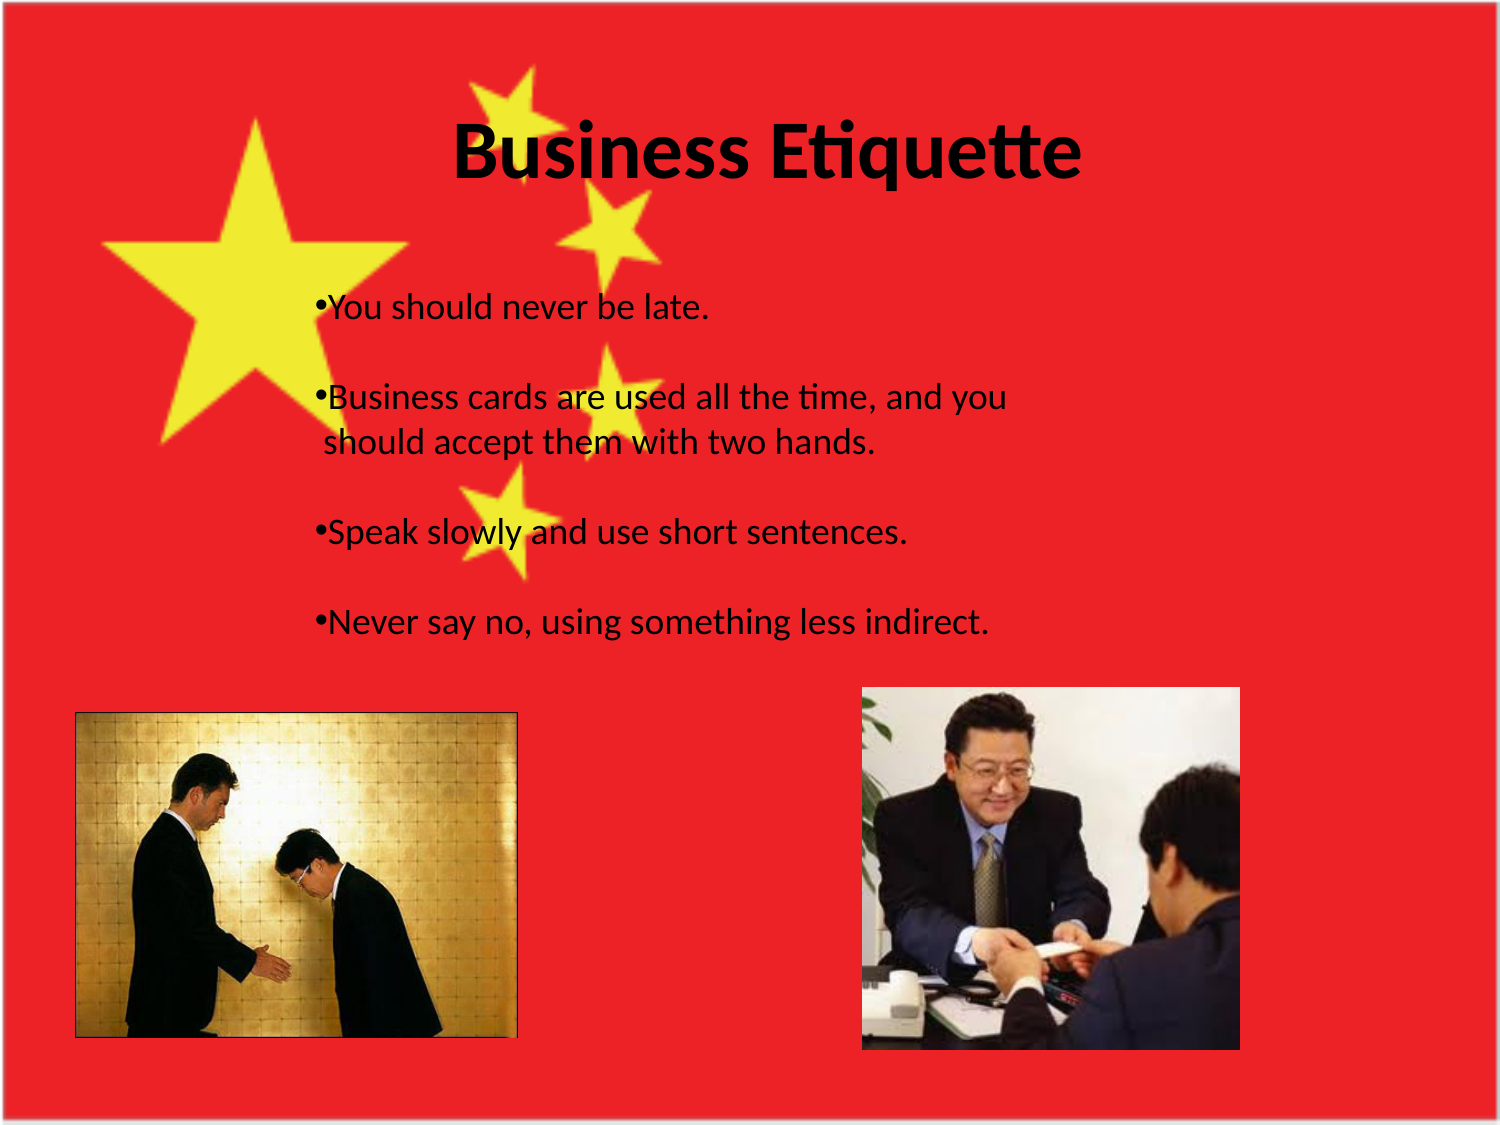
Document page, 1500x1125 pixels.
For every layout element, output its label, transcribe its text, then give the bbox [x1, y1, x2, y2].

text_box Business Etiquette [437, 87, 1150, 203]
text_box You should never be late. Business cards are used all the time, and you should accept them with two hands. Speak slowly and use short sentences. Never say no, using something less indirect. [299, 274, 1125, 650]
picture [0, 0, 1500, 1125]
